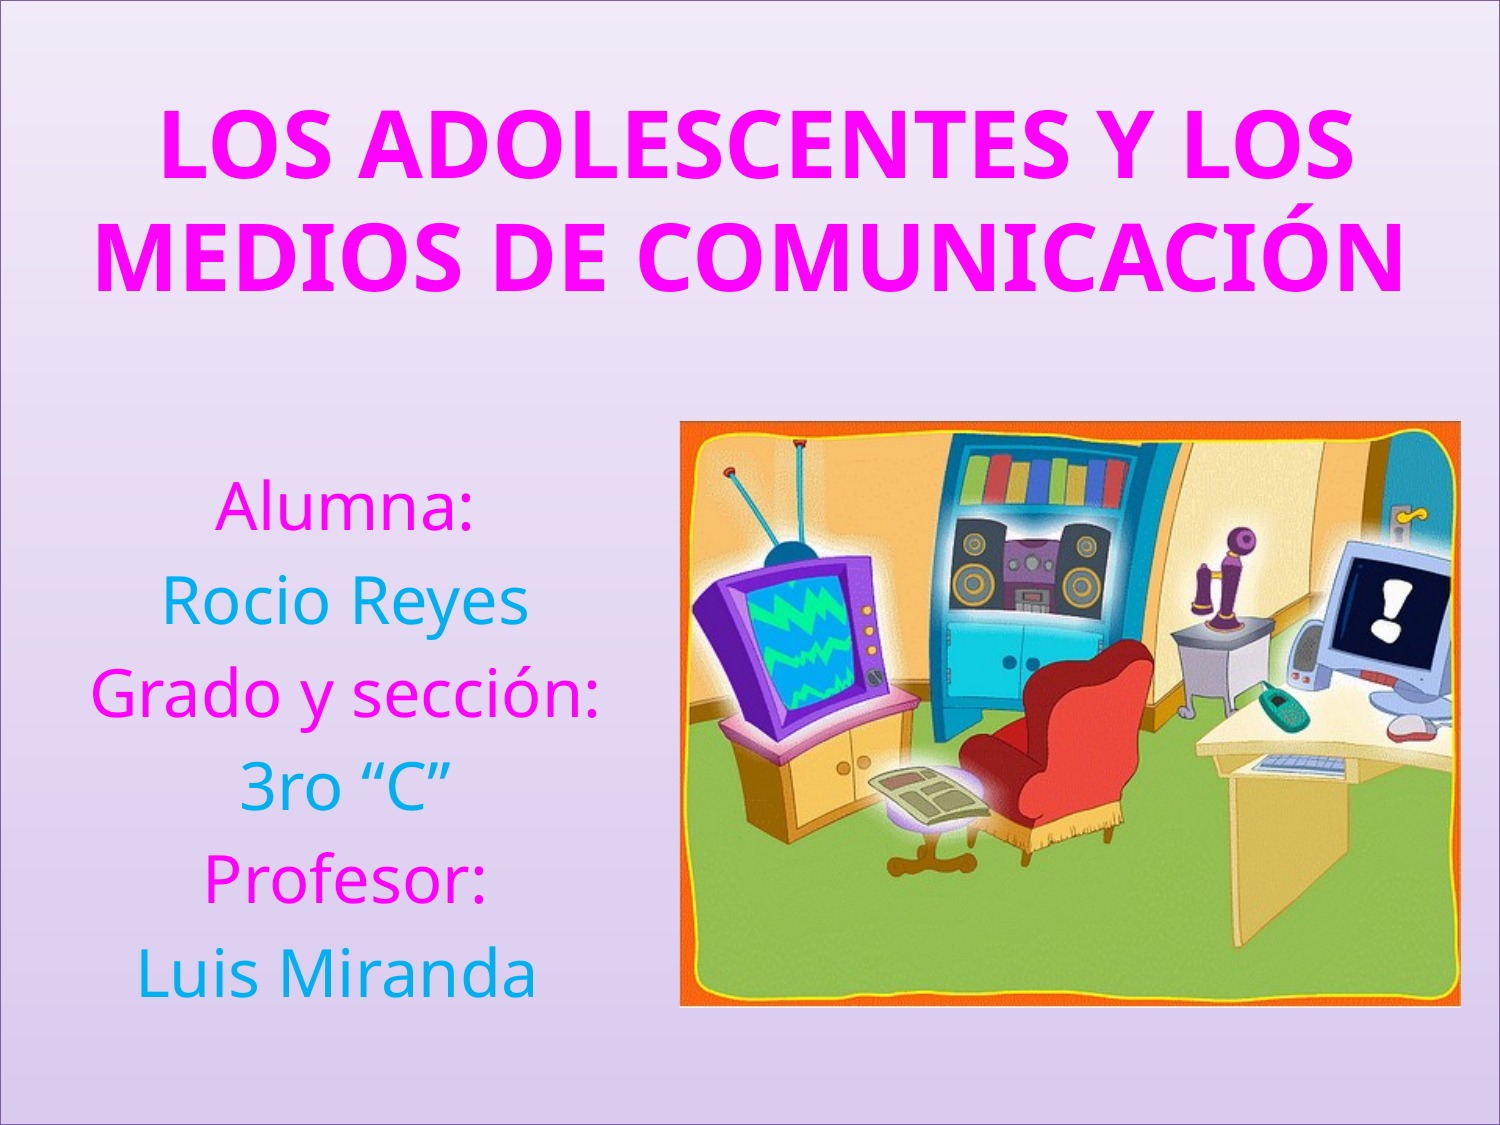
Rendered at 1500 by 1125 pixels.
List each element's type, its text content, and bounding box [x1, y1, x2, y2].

picture [679, 421, 1466, 1008]
subtitle Alumna: Rocio Reyes Grado y sección: 3ro “C’’ Profesor: Luis Miranda [35, 363, 657, 1067]
title LOS ADOLESCENTES Y LOS MEDIOS DE COMUNICACIÓN [0, 0, 1500, 1125]
